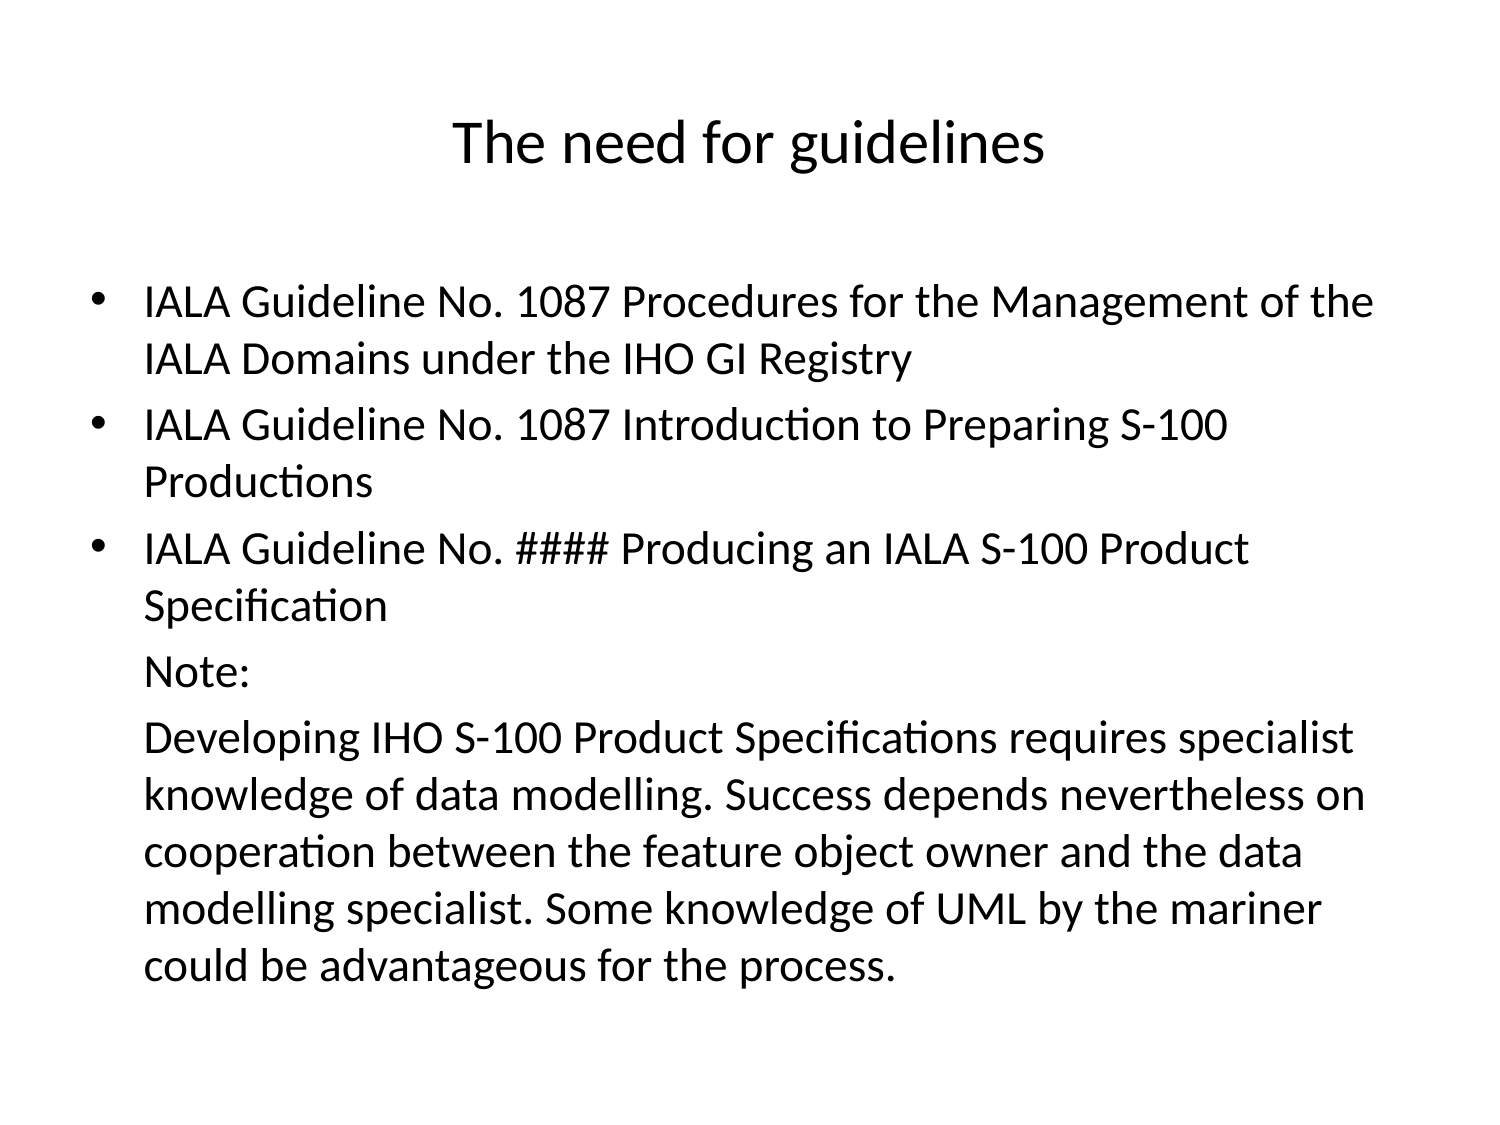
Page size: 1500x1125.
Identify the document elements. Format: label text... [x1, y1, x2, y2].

list IALA Guideline No. 1087 Procedures for the Management of the IALA Domains under the IHO GI Registry IALA Guideline No. 1087 Introduction to Preparing S-100 Productions IALA Guideline No. #### Producing an IALA S-100 Product Specification Note: Developing IHO S-100 Product Specifications requires specialist knowledge of data modelling. Success depends nevertheless on cooperation between the feature object owner and the data modelling specialist. Some knowledge of UML by the mariner could be advantageous for the process. [75, 262, 1425, 1005]
title The need for guidelines [75, 45, 1425, 233]
